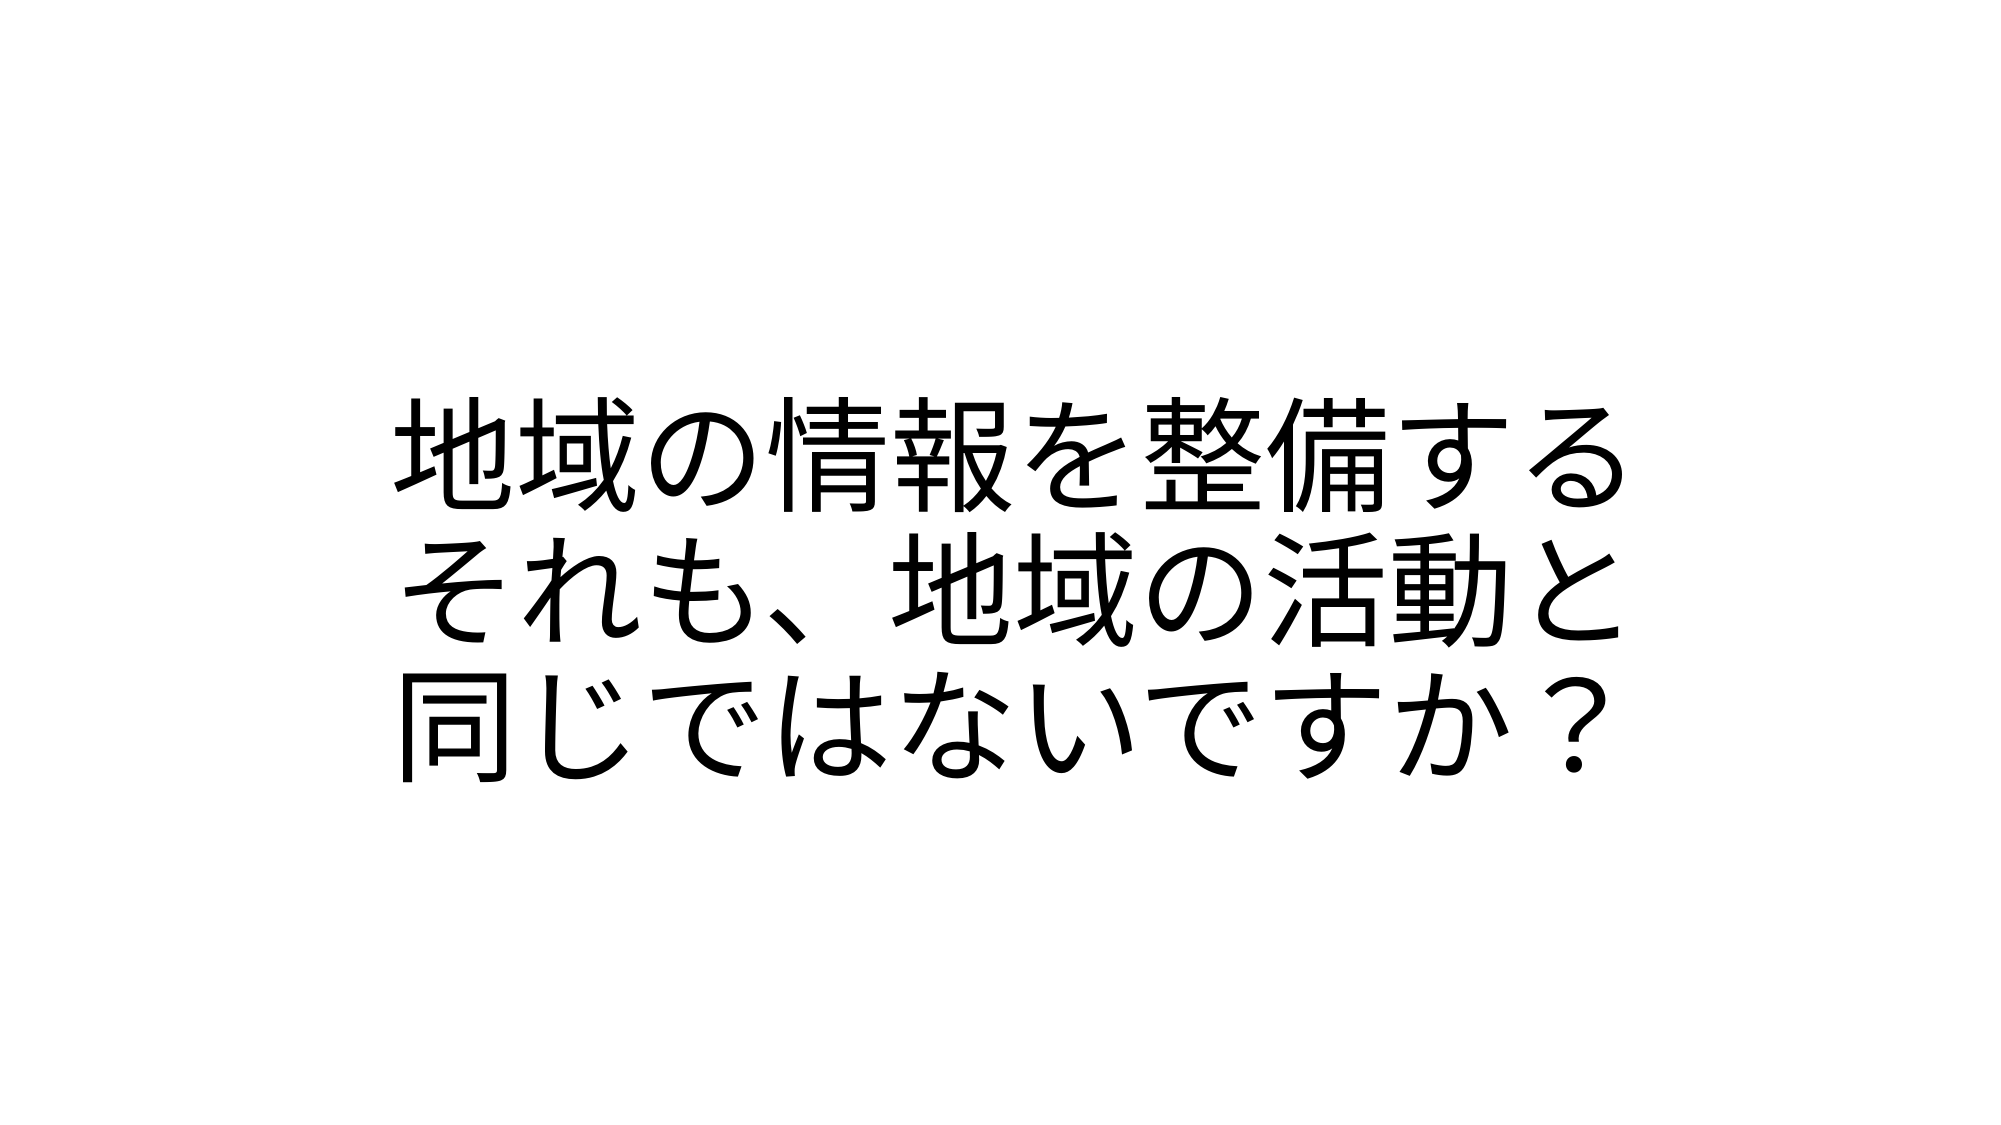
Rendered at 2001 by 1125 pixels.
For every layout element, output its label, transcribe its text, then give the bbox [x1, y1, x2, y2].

list 地域の情報を整備する それも、地域の活動と 同じではないですか？ [137, 181, 1863, 1014]
